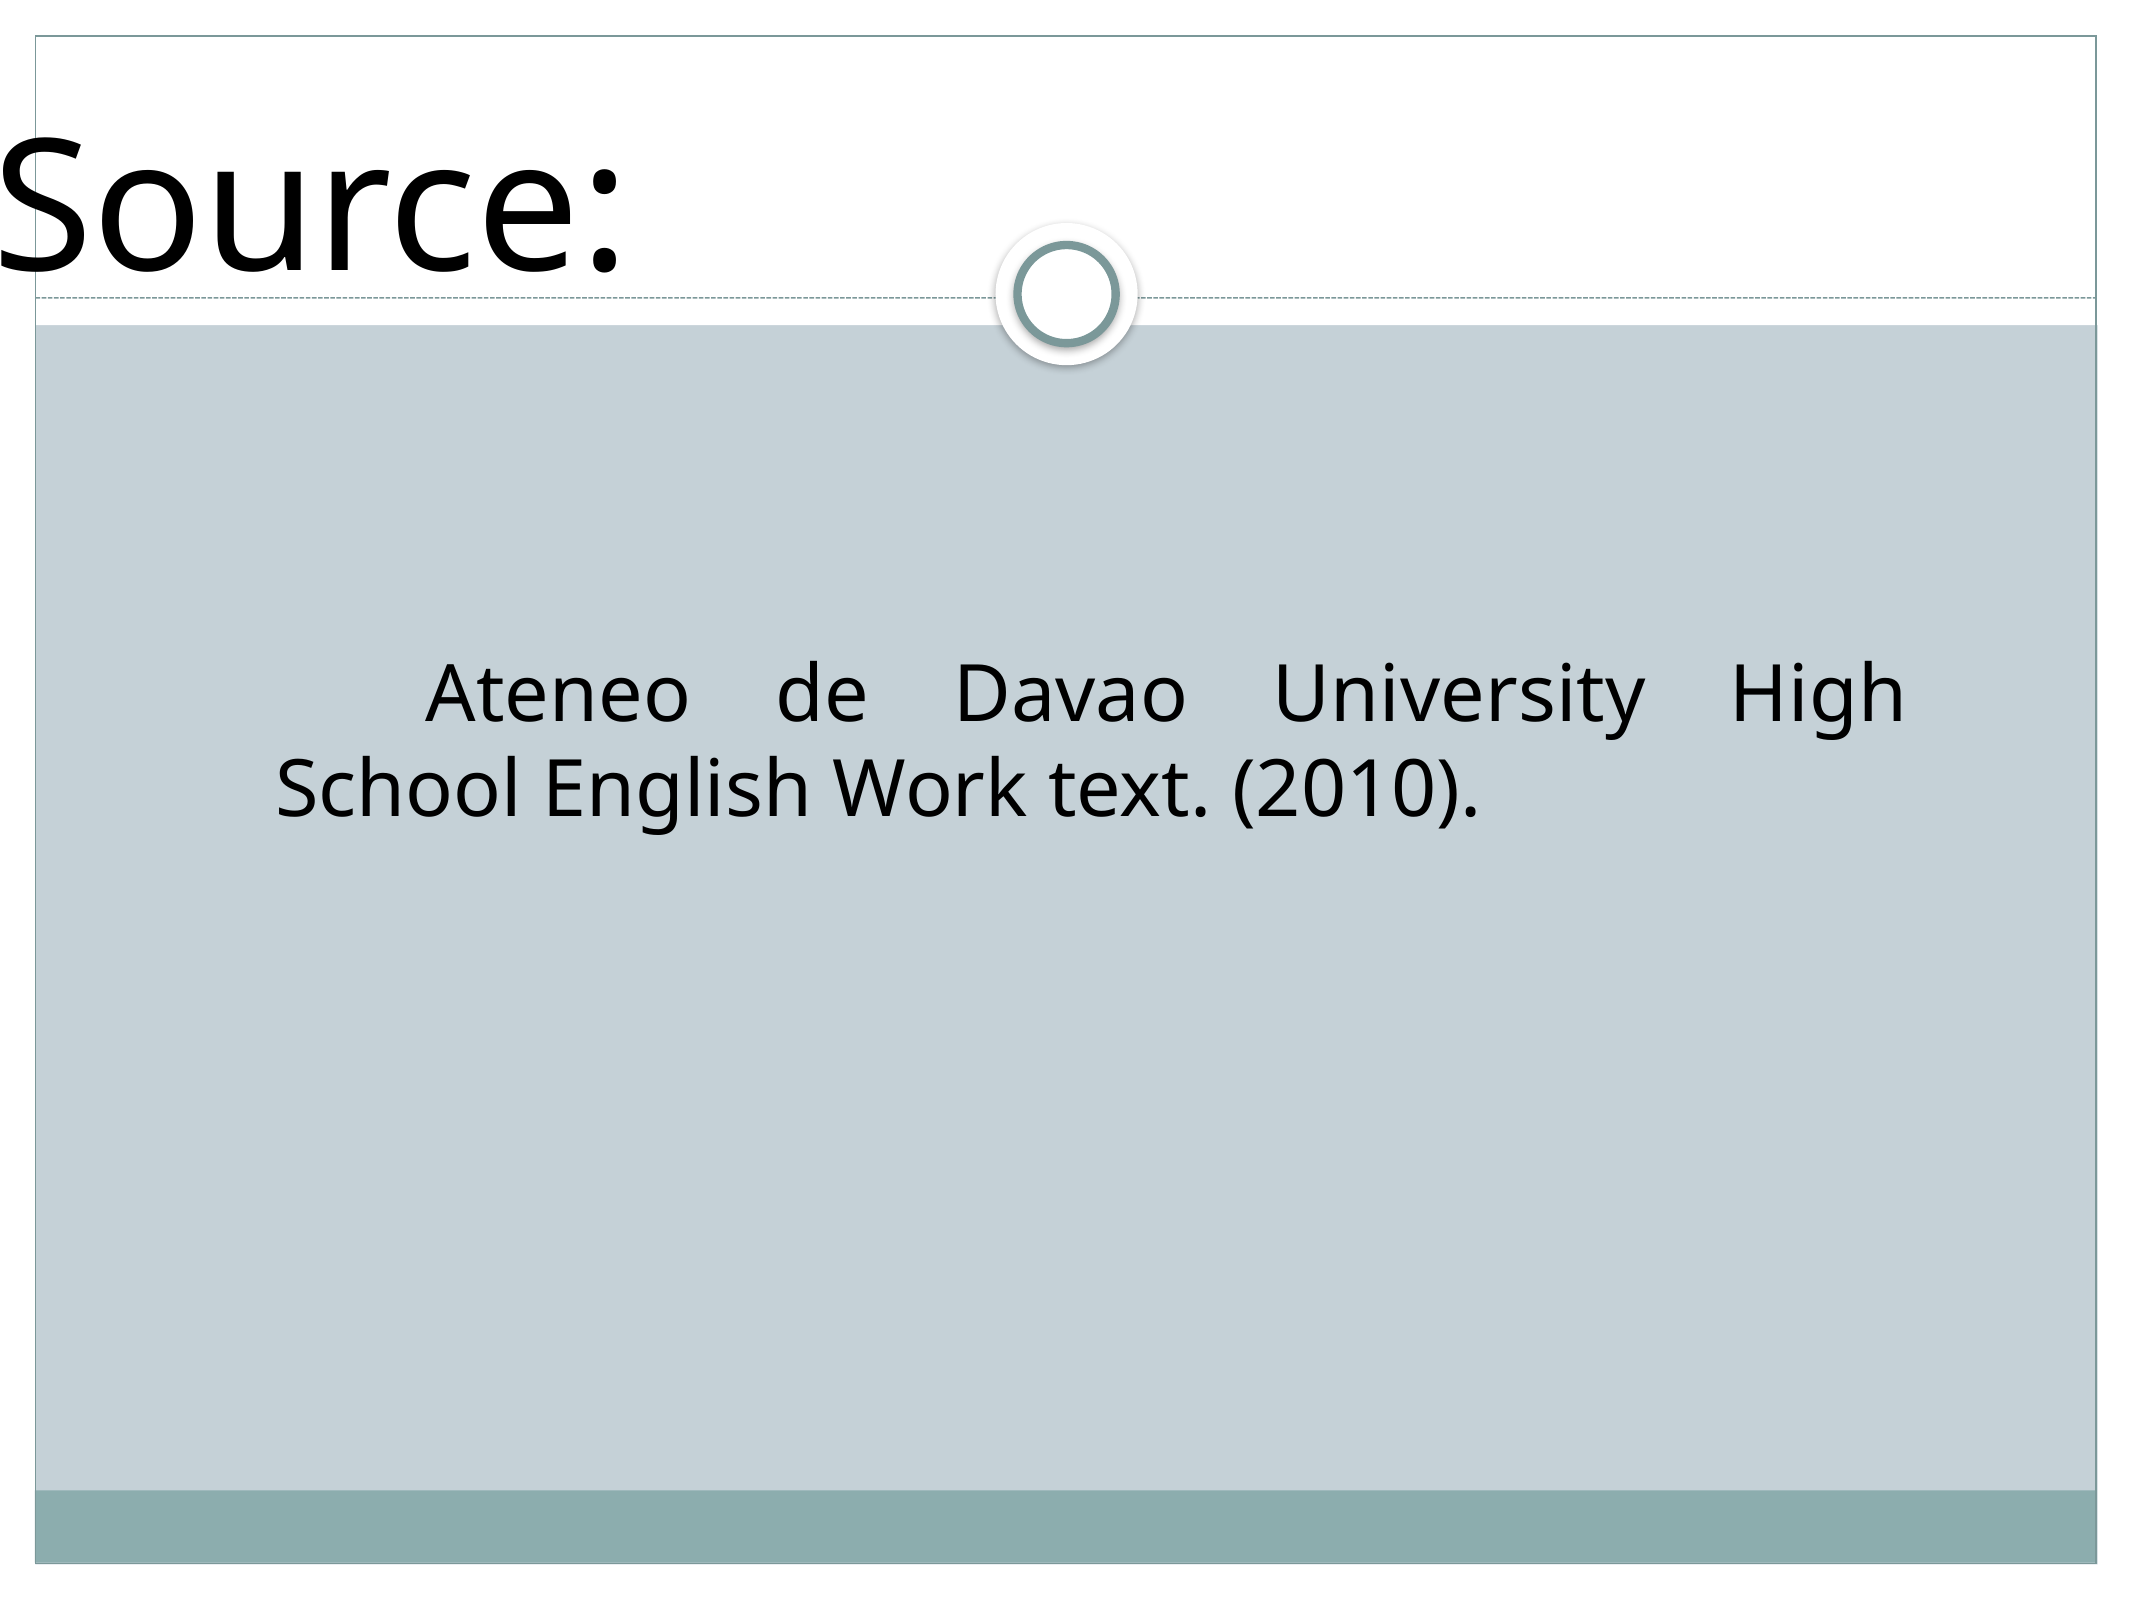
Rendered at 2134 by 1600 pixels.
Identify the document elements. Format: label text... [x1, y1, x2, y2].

text_box Source: [0, 114, 654, 280]
list Ateneo de Davao University High School English Work text. (2010). [212, 631, 1929, 919]
